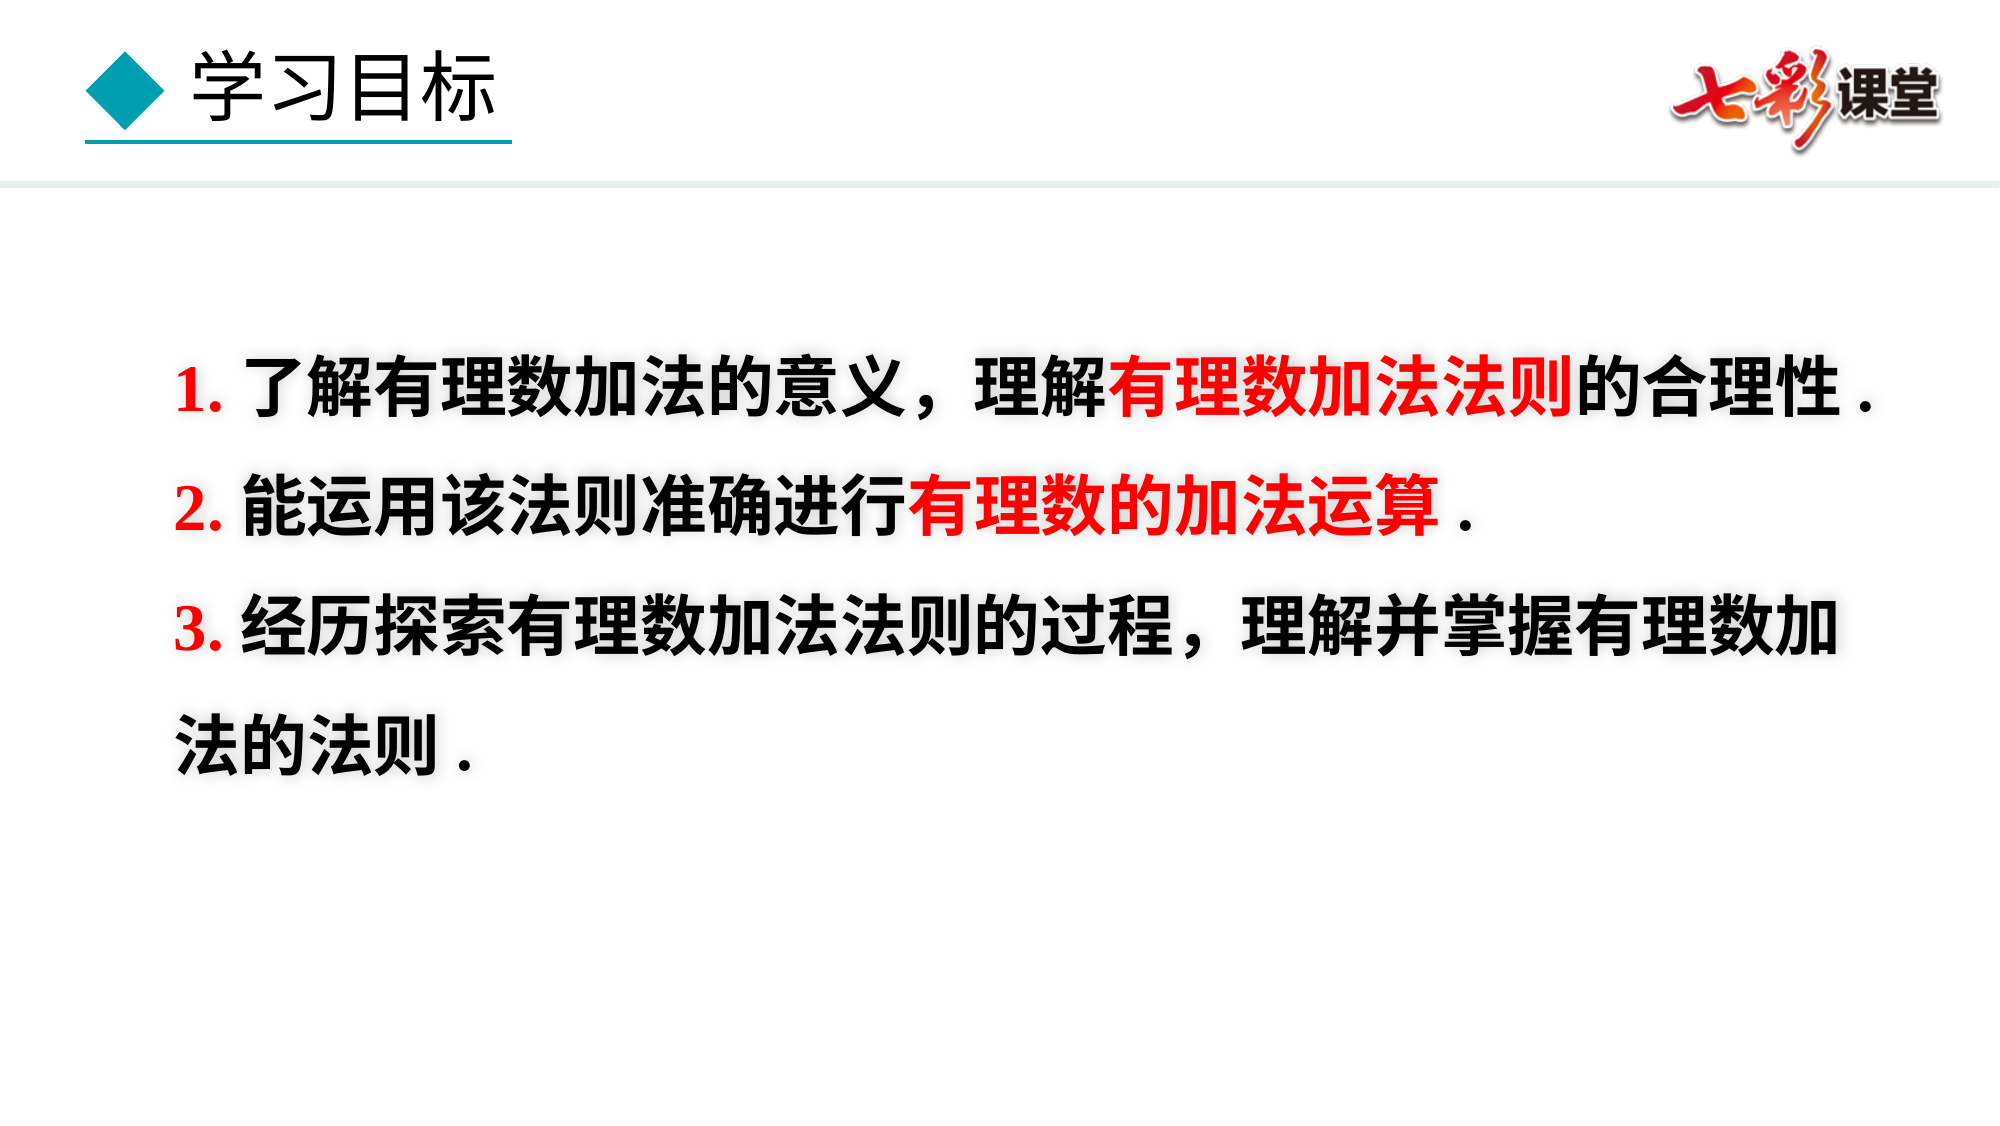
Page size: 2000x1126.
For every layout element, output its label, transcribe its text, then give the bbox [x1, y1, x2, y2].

picture [1666, 42, 1948, 157]
text_box [254, 530, 1828, 815]
text_box 1.了解有理数加法的意义，理解有理数加法法则的合理性. 2.能运用该法则准确进行有理数的加法运算. 3.经历探索有理数加法法则的过程，理解并掌握有理数加法的法则. [153, 294, 1929, 849]
